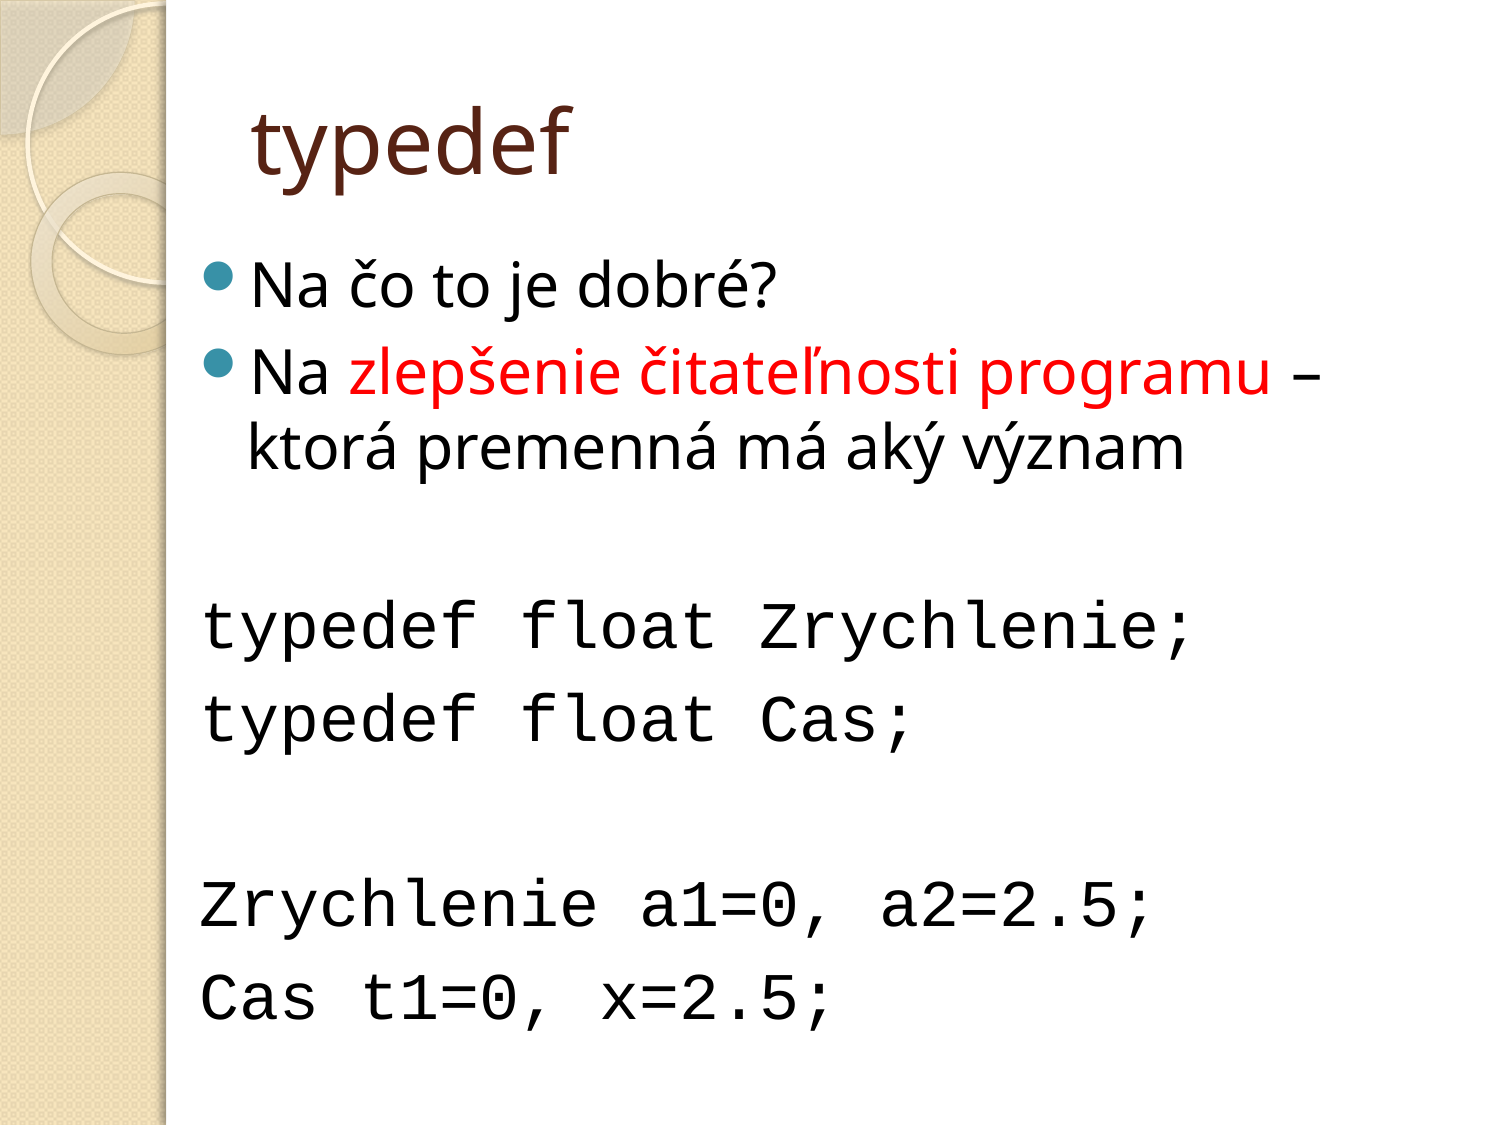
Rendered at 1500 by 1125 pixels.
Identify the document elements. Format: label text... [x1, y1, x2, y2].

title typedef [235, 45, 1466, 233]
list Na čo to je dobré? Na zlepšenie čitateľnosti programu – ktorá premenná má aký význam typedef float Zrychlenie; typedef float Cas; Zrychlenie a1=0, a2=2.5; Cas t1=0, x=2.5; [171, 237, 1500, 1125]
